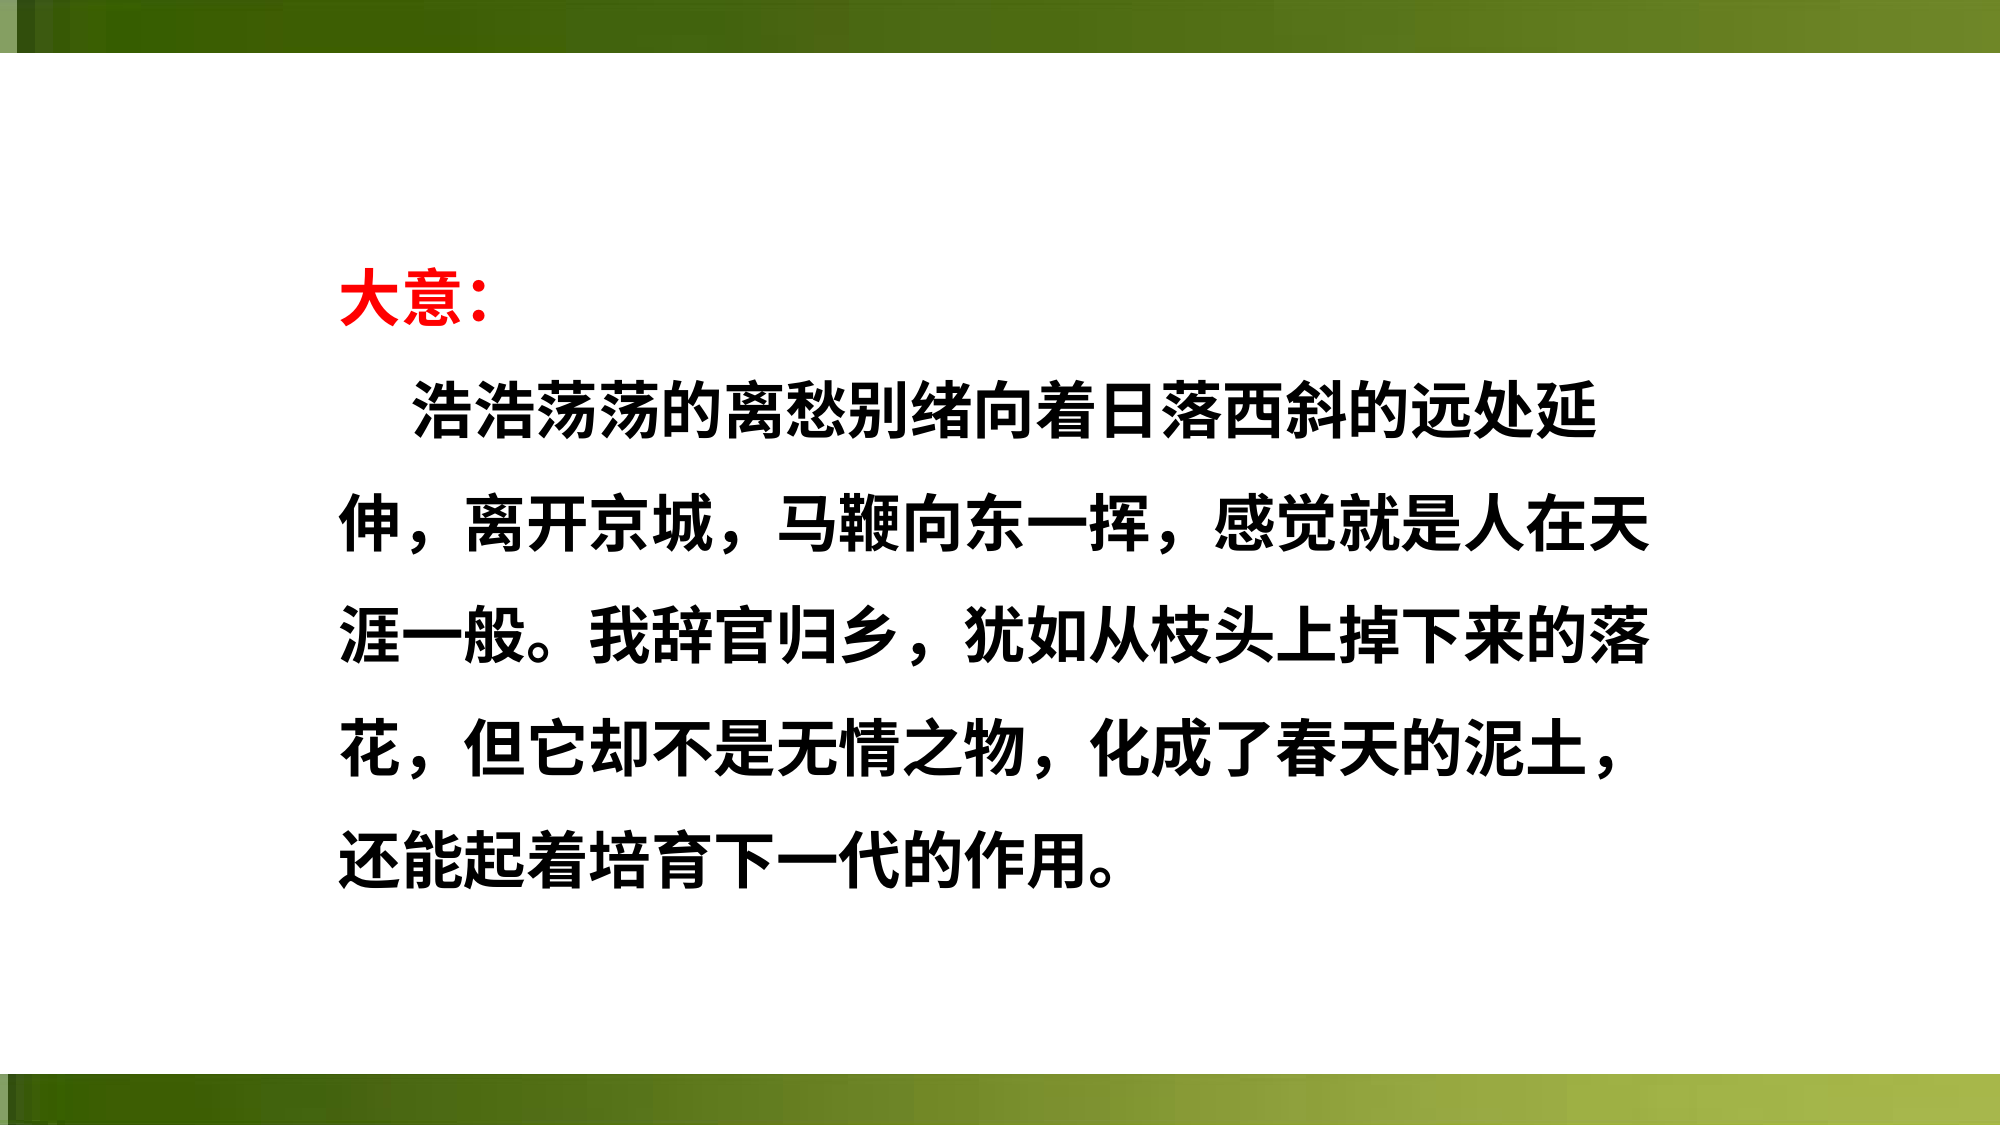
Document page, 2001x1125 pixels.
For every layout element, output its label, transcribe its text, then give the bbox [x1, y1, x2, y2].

text_box 大意： 浩浩荡荡的离愁别绪向着日落西斜的远处延伸，离开京城，马鞭向东一挥，感觉就是人在天涯一般。我辞官归乡，犹如从枝头上掉下来的落花，但它却不是无情之物，化成了春天的泥土，还能起着培育下一代的作用。 [323, 214, 1676, 904]
picture [0, 0, 2000, 53]
picture [0, 1074, 2000, 1125]
